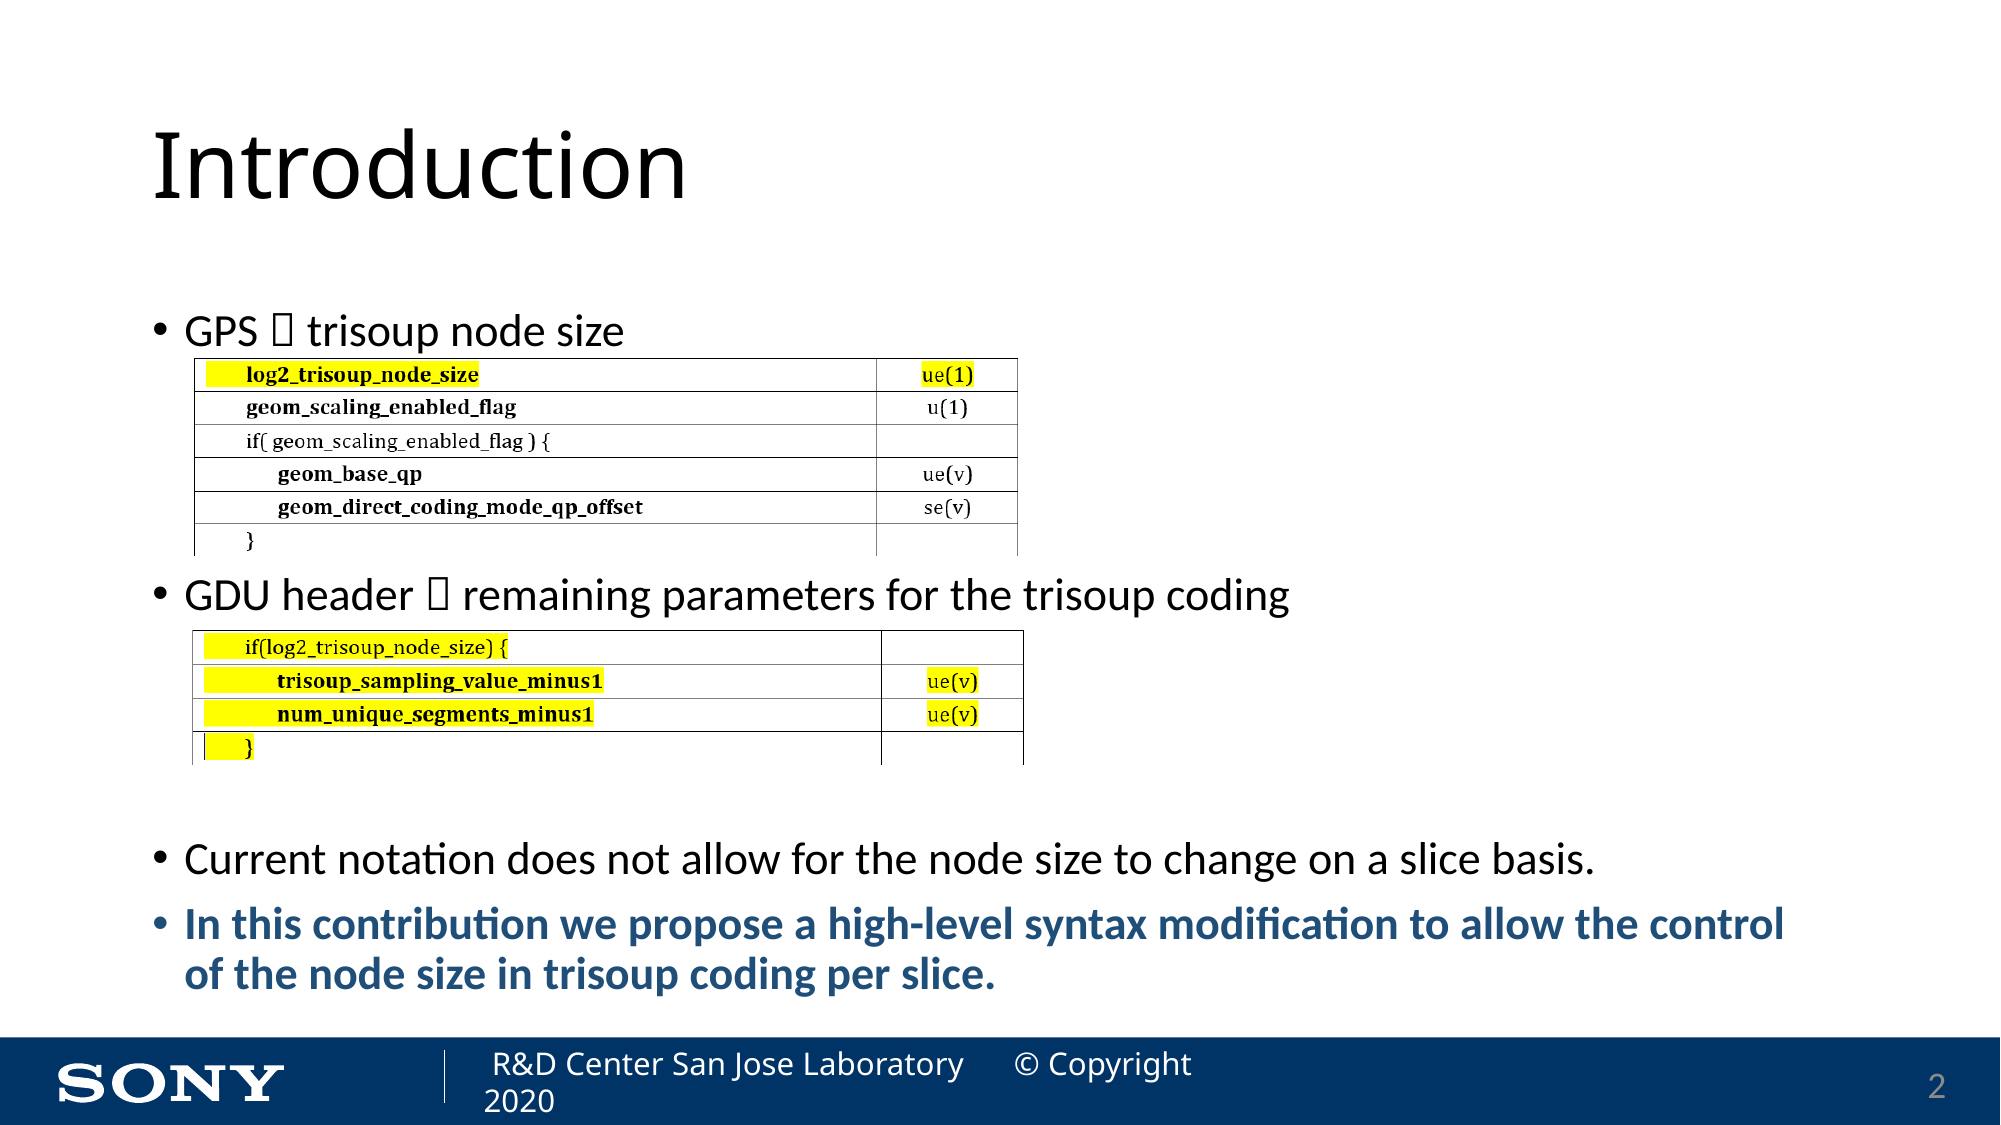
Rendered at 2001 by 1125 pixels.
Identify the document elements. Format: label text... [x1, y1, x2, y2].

picture [187, 630, 1027, 765]
slide_number 2 [1511, 1053, 1962, 1114]
picture [187, 358, 1028, 556]
title Introduction [137, 59, 1863, 278]
list GPS  trisoup node size GDU header  remaining parameters for the trisoup coding Current notation does not allow for the node size to change on a slice basis. In this contribution we propose a high-level syntax modification to allow the control of the node size in trisoup coding per slice. [137, 299, 1815, 1014]
